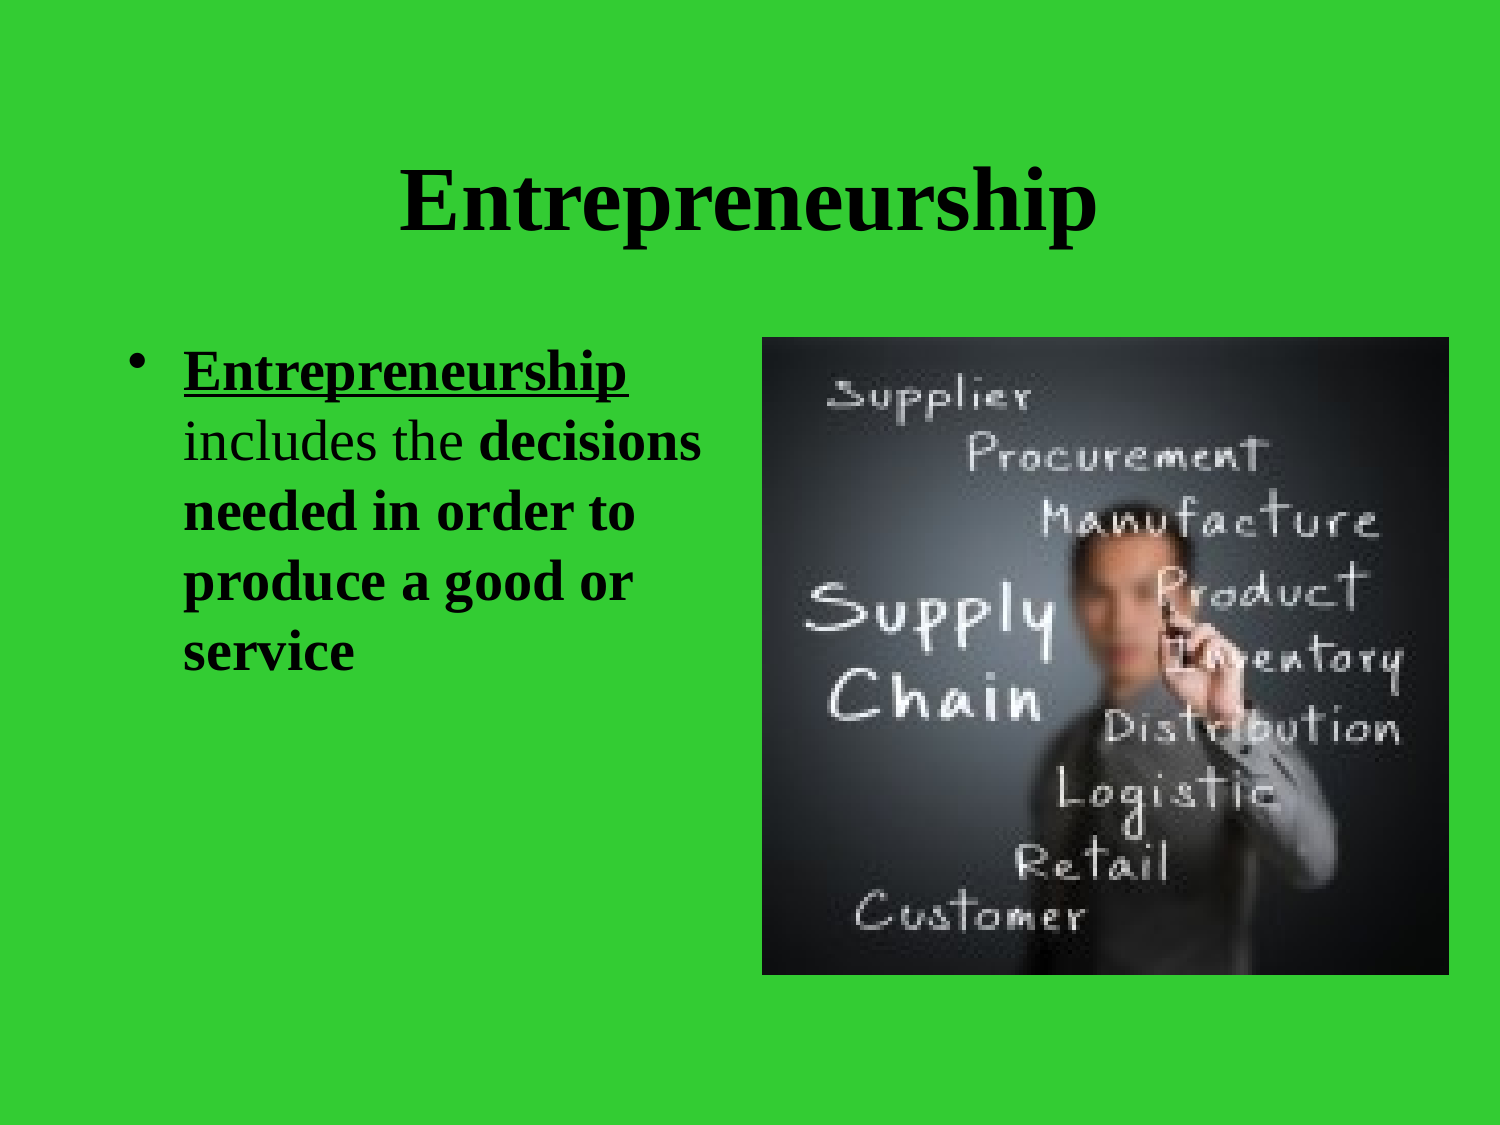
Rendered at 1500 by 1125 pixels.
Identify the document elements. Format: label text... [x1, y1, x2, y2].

picture [762, 337, 1450, 976]
list Entrepreneurship includes the decisions needed in order to produce a good or service [112, 324, 738, 1000]
title Entrepreneurship [112, 99, 1388, 288]
